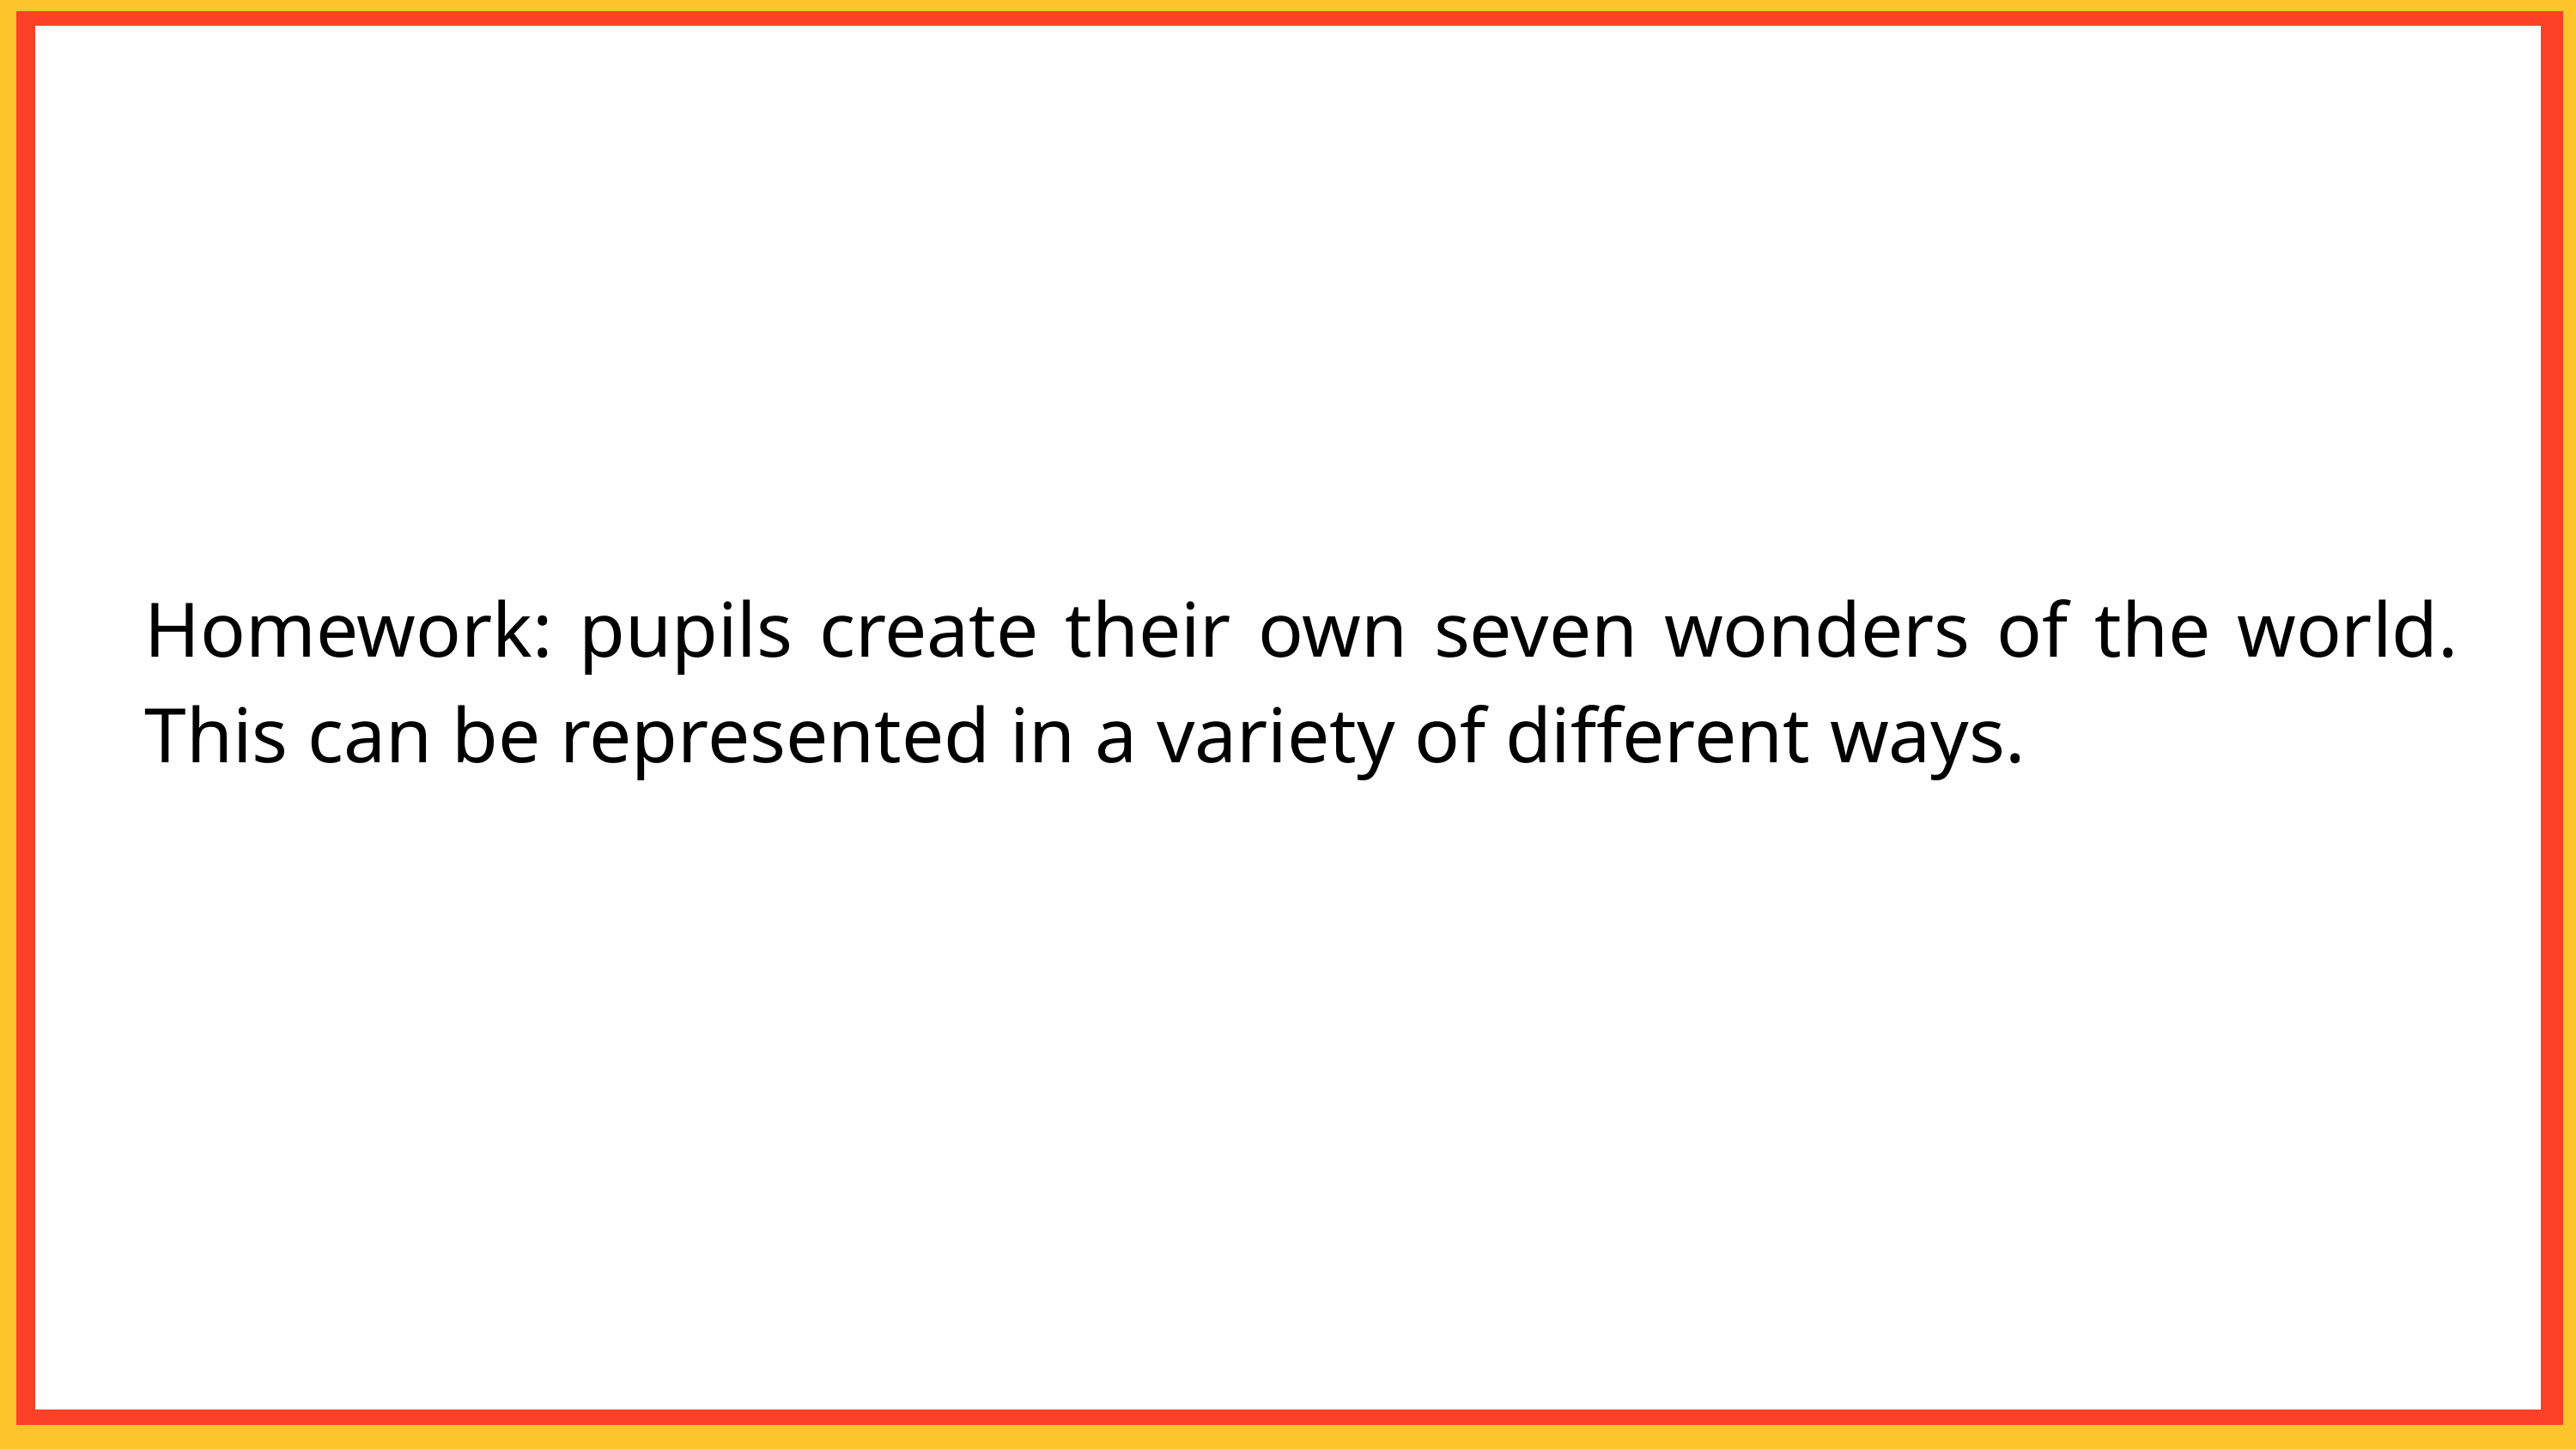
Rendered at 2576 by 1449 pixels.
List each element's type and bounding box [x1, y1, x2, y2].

text_box [34, 26, 2541, 1410]
text_box [15, 10, 2564, 1426]
